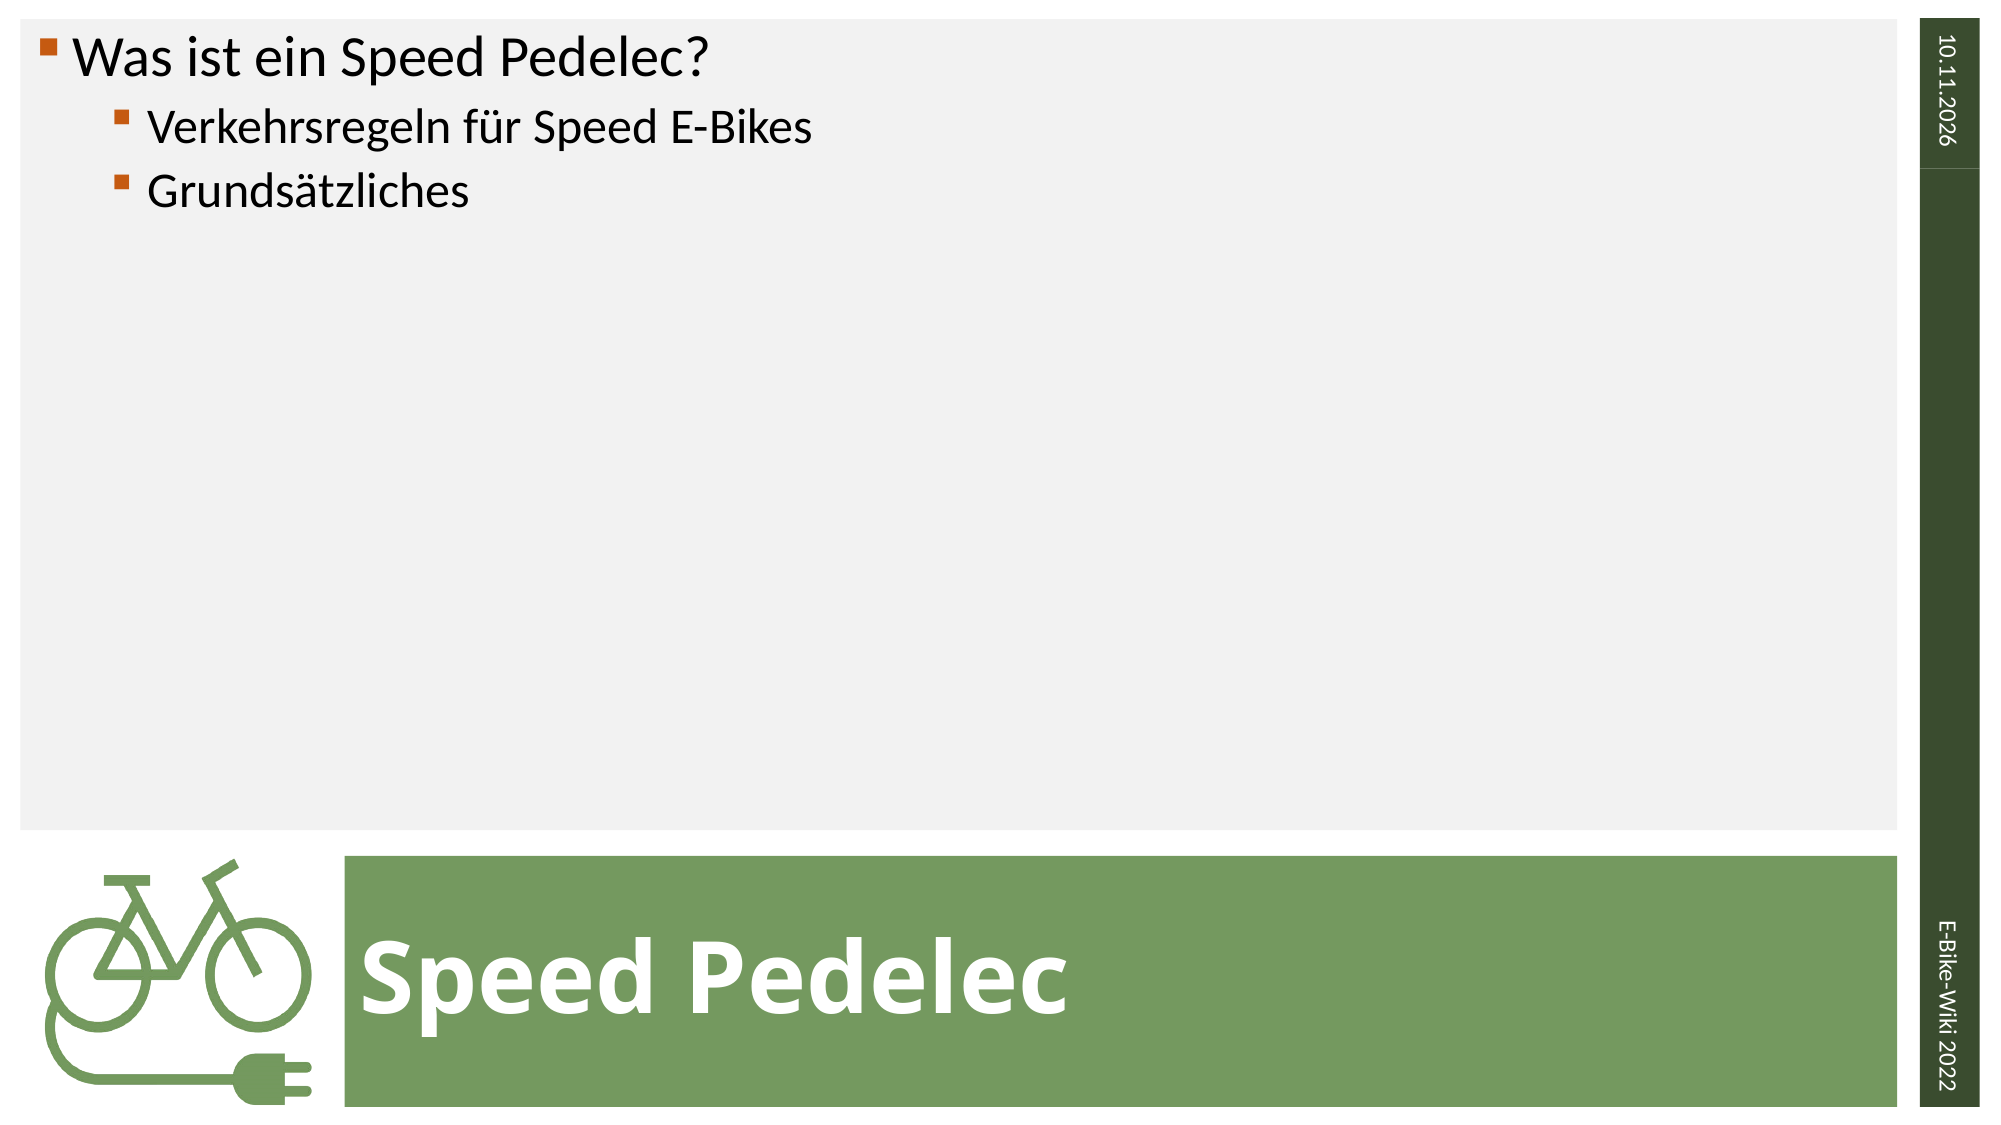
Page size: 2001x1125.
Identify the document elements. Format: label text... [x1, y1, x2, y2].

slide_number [1919, 18, 1980, 168]
picture [22, 831, 334, 1125]
list Was ist ein Speed Pedelec? Verkehrsregeln für Speed E-Bikes Grundsätzliches [20, 19, 1898, 831]
footer E-Bike-Wiki 2022 [1919, 168, 1980, 1107]
title Speed Pedelec [344, 855, 1898, 1107]
